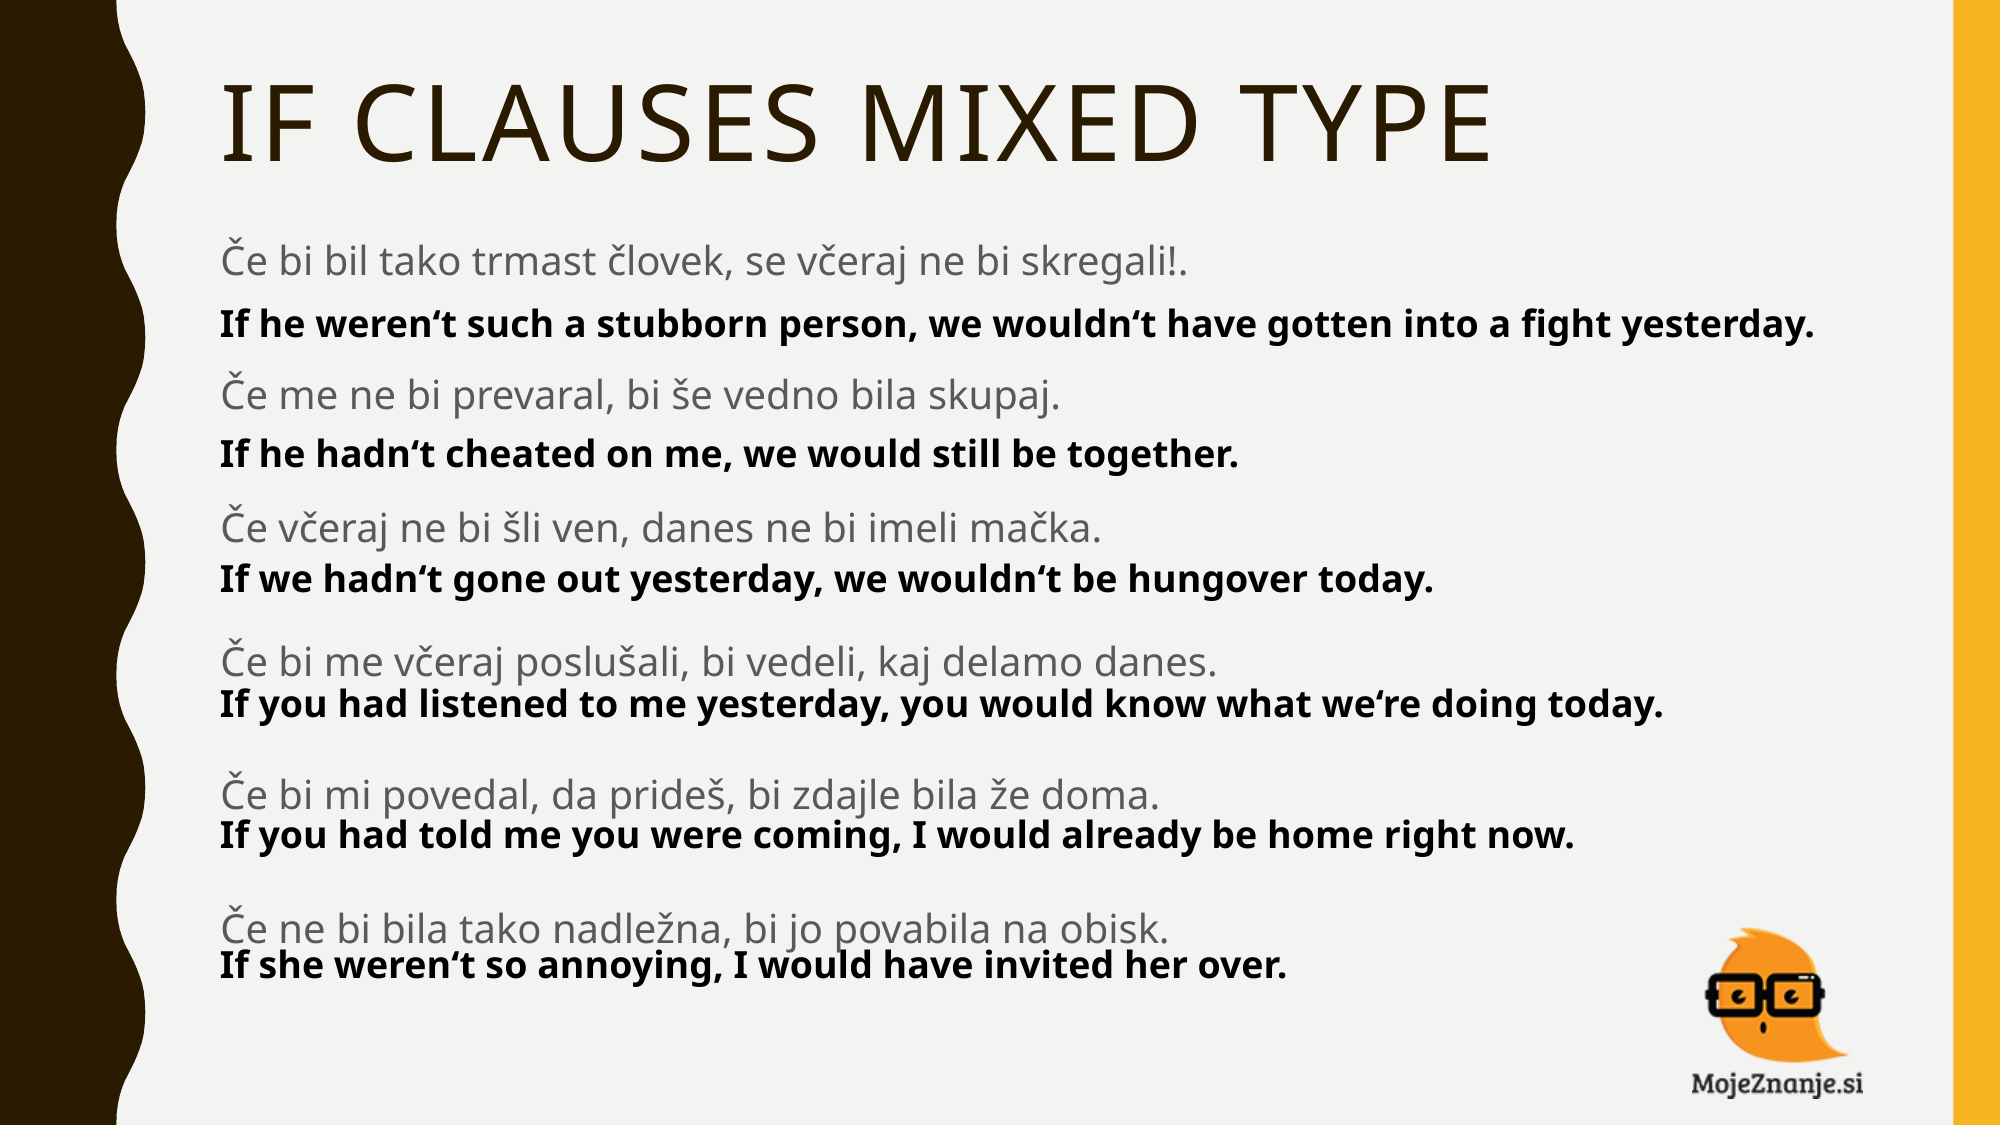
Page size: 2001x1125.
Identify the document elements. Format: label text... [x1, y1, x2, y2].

title IF CLAUSES MIXED type [205, 62, 1875, 223]
list Če bi bil tako trmast človek, se včeraj ne bi skregali!. Če me ne bi prevaral, bi še vedno bila skupaj. Če včeraj ne bi šli ven, danes ne bi imeli mačka. Če bi me včeraj poslušali, bi vedeli, kaj delamo danes. Če bi mi povedal, da prideš, bi zdajle bila že doma. Če ne bi bila tako nadležna, bi jo povabila na obisk. [205, 863, 1875, 965]
text_box If we hadn‘t gone out yesterday, we wouldn‘t be hungover today. [205, 547, 1471, 608]
list Če bi bil tako trmast človek, se včeraj ne bi skregali!. Če me ne bi prevaral, bi še vedno bila skupaj. Če včeraj ne bi šli ven, danes ne bi imeli mačka. Če bi me včeraj poslušali, bi vedeli, kaj delamo danes. Če bi mi povedal, da prideš, bi zdajle bila že doma. Če ne bi bila tako nadležna, bi jo povabila na obisk. [205, 223, 1875, 803]
text_box If he hadn‘t cheated on me, we would still be together. [205, 422, 1392, 483]
text_box If she weren‘t so annoying, I would have invited her over. [205, 933, 1628, 994]
text_box If you had told me you were coming, I would already be home right now. [205, 803, 1960, 863]
picture [1692, 965, 1863, 1099]
text_box If you had listened to me yesterday, you would know what we‘re doing today. [205, 673, 1718, 733]
text_box If he weren‘t such a stubborn person, we wouldn‘t have gotten into a fight yesterday. [205, 292, 1852, 353]
